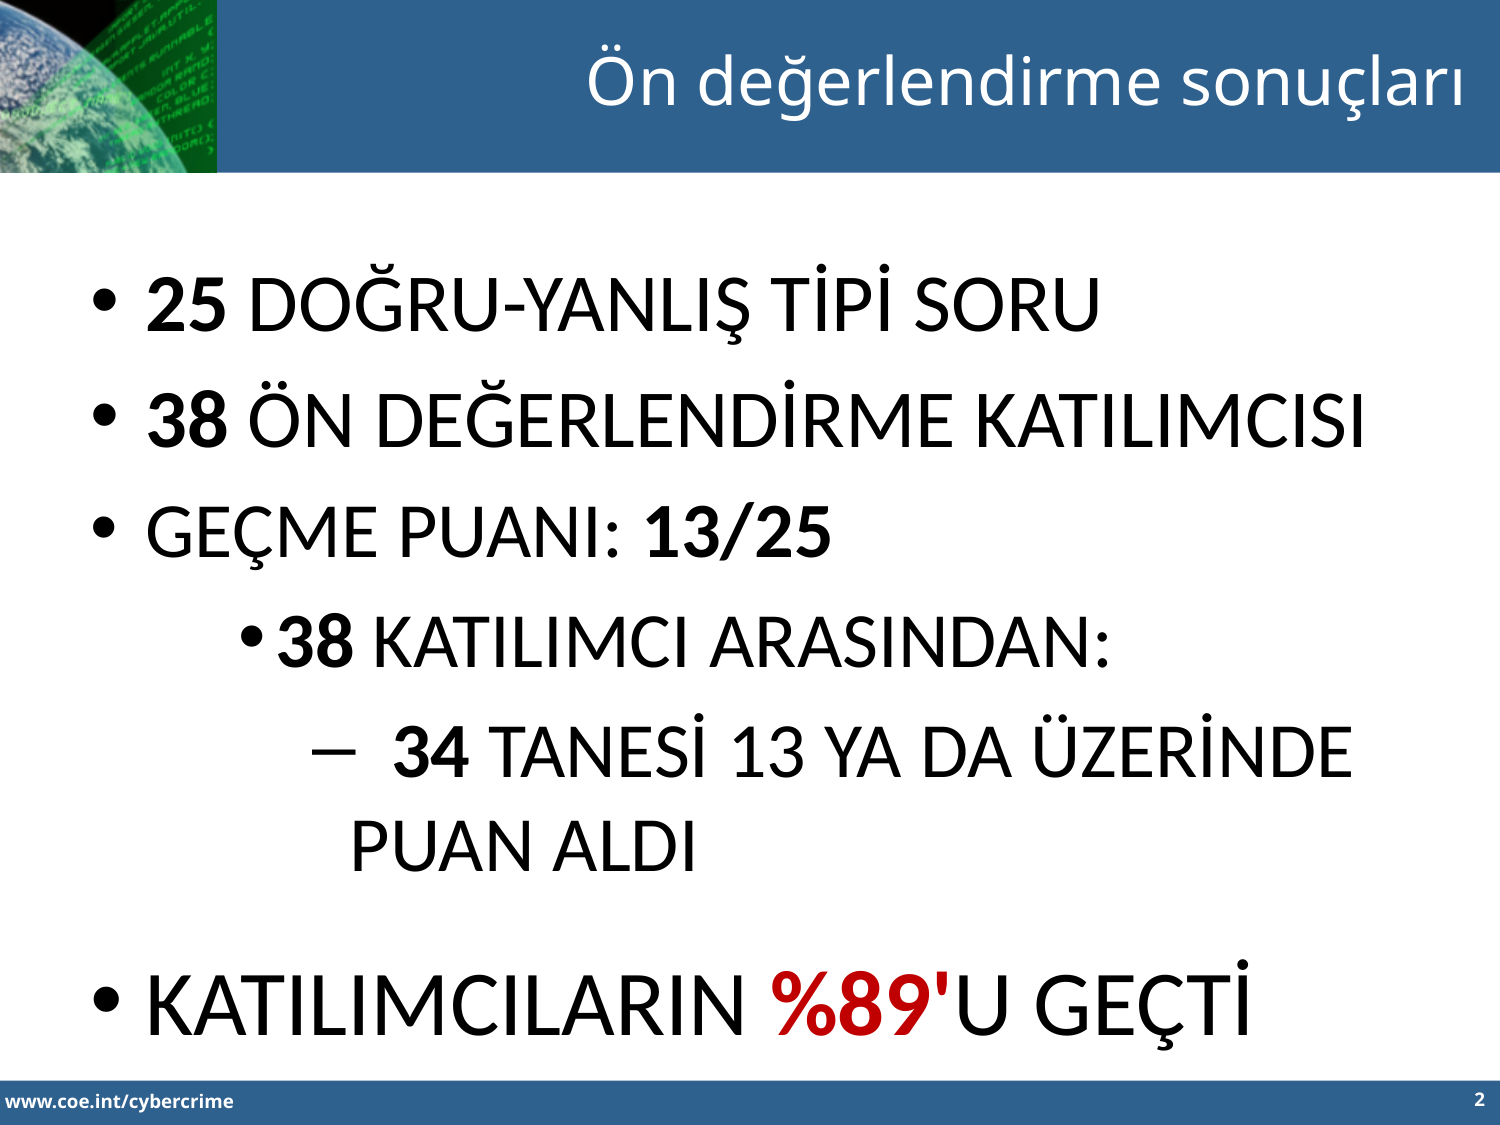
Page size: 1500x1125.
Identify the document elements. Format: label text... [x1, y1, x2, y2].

text_box Ön değerlendirme sonuçları [230, 31, 1483, 126]
text_box 25 DOĞRU-YANLIŞ TİPİ SORU 38 ÖN DEĞERLENDİRME KATILIMCISI GEÇME PUANI: 13/25 38 KATILIMCI ARASINDAN: 34 TANESİ 13 YA DA ÜZERİNDE PUAN ALDI KATILIMCILARIN %89'U GEÇTİ [74, 241, 1425, 1067]
picture [0, 1, 217, 173]
